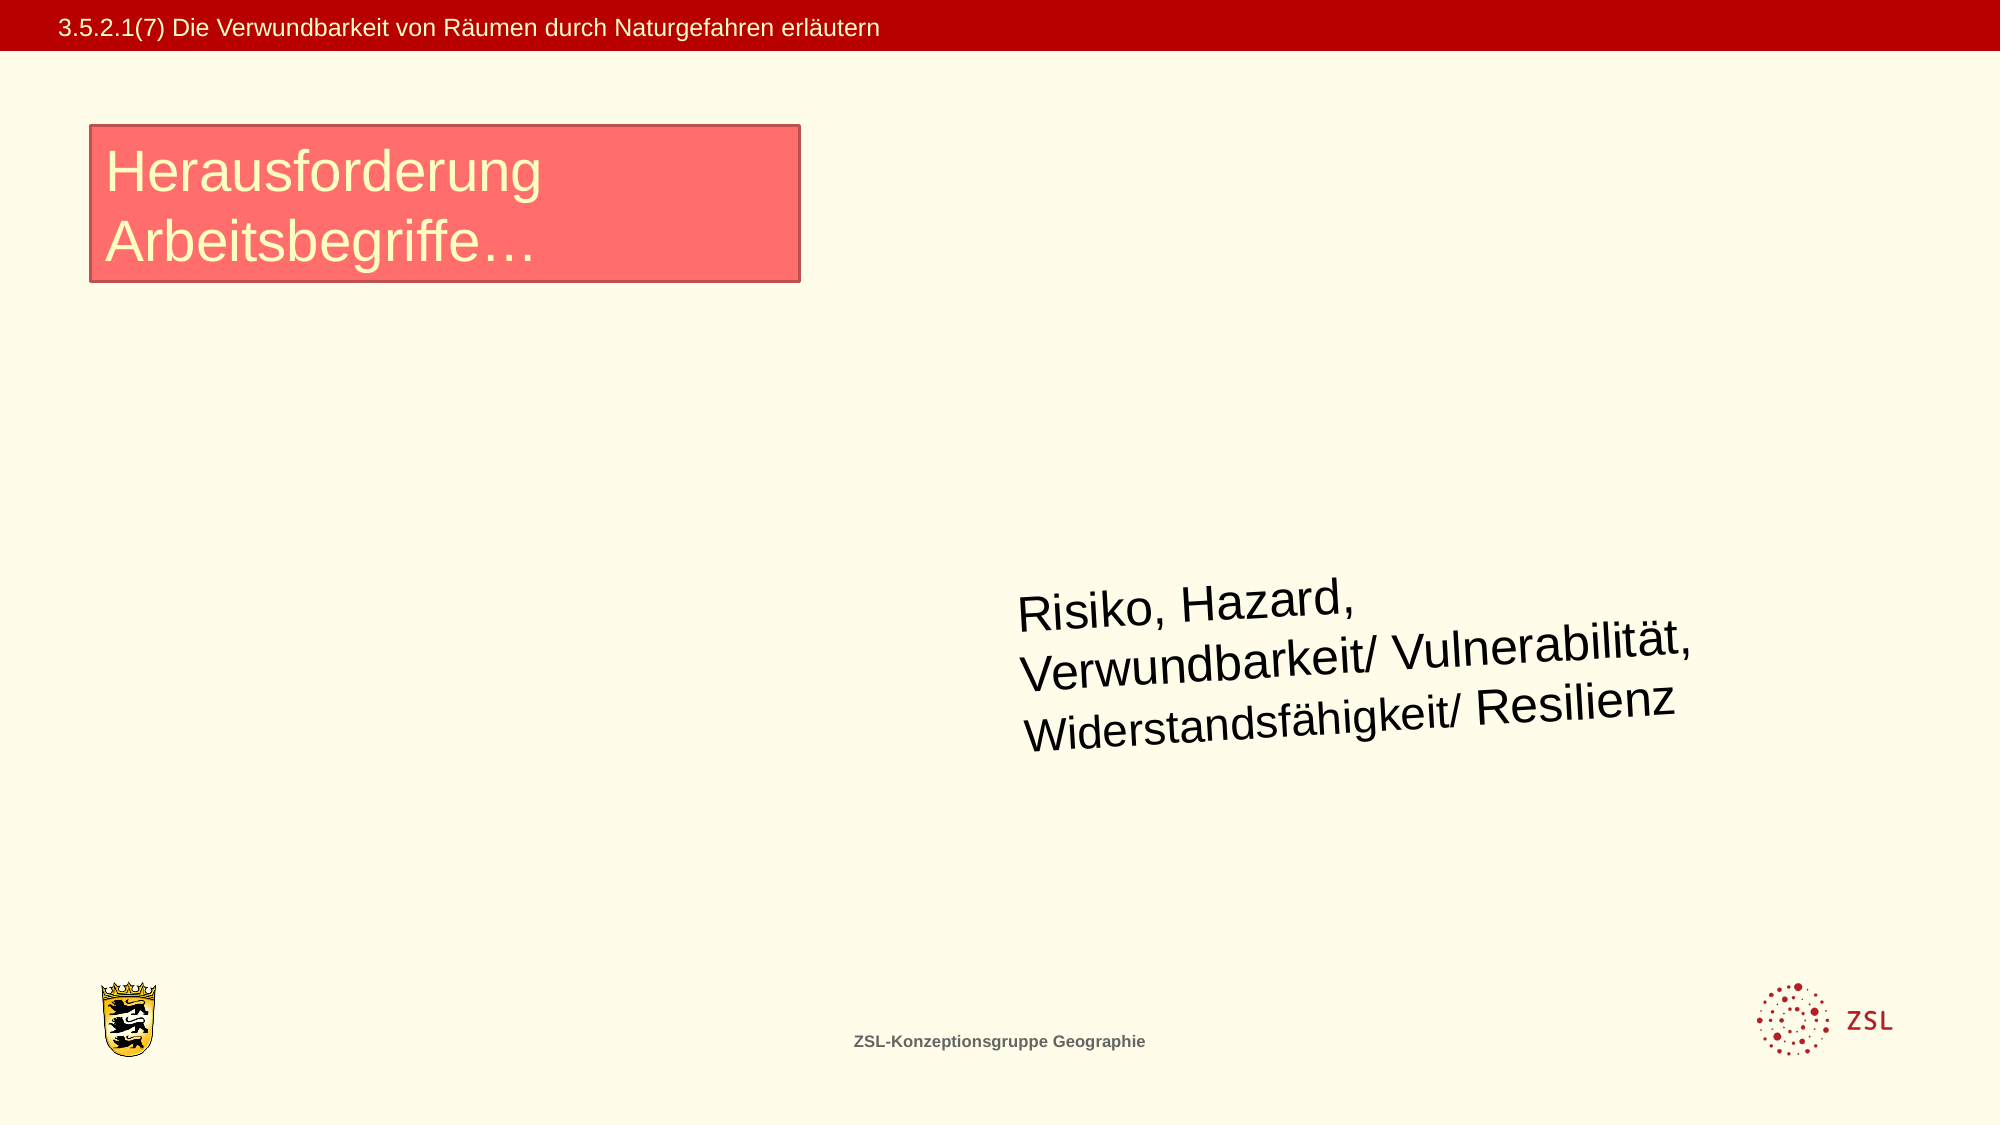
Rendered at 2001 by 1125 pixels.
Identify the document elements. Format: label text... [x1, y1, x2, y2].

footer ZSL-Konzeptionsgruppe Geographie [704, 1023, 1296, 1083]
picture [99, 979, 158, 1059]
text_box 3.5.2.1(7) Die Verwundbarkeit von Räumen durch Naturgefahren erläutern [43, 4, 1866, 57]
text_box Herausforderung Arbeitsbegriffe… [90, 125, 800, 282]
text_box Risiko, Hazard, Verwundbarkeit/ Vulnerabilität, Widerstandsfähigkeit/ Resilienz [999, 532, 1748, 773]
